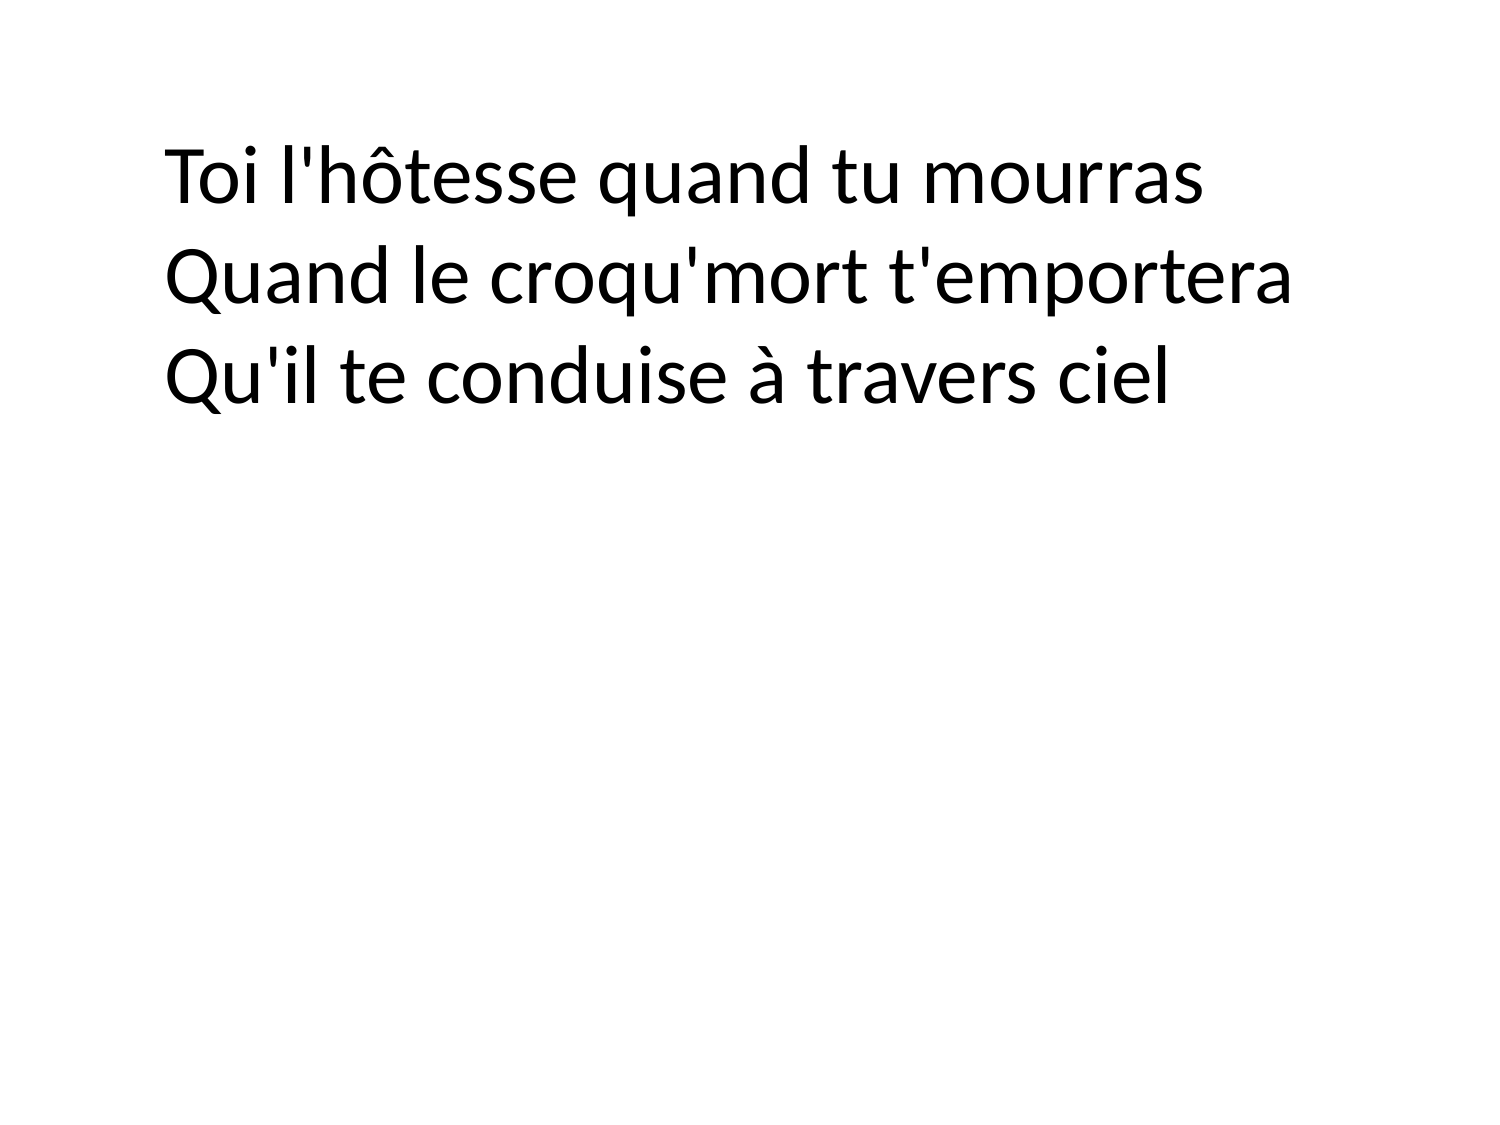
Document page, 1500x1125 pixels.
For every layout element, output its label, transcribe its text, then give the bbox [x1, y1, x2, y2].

text_box Toi l'hôtesse quand tu mourras Quand le croqu'mort t'emportera Qu'il te conduise à travers ciel [150, 112, 1500, 528]
